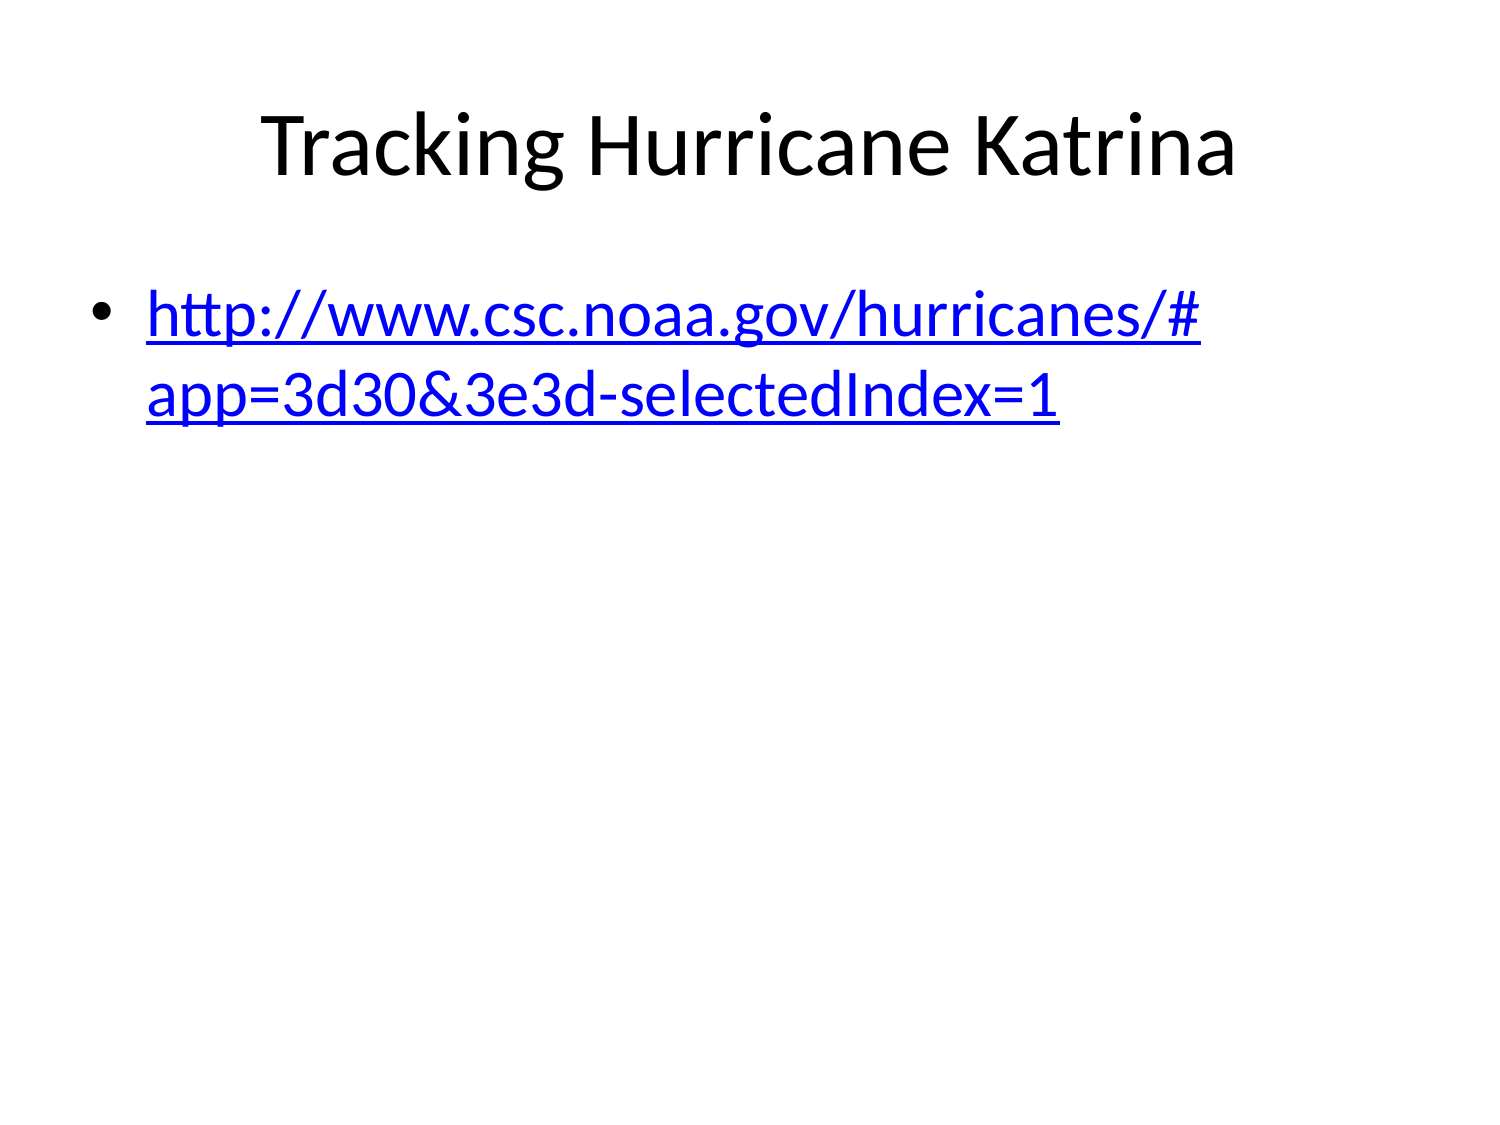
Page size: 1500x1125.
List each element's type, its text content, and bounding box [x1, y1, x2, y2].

list http://www.csc.noaa.gov/hurricanes/#app=3d30&3e3d-selectedIndex=1 [75, 262, 1425, 1005]
title Tracking Hurricane Katrina [75, 45, 1425, 233]
